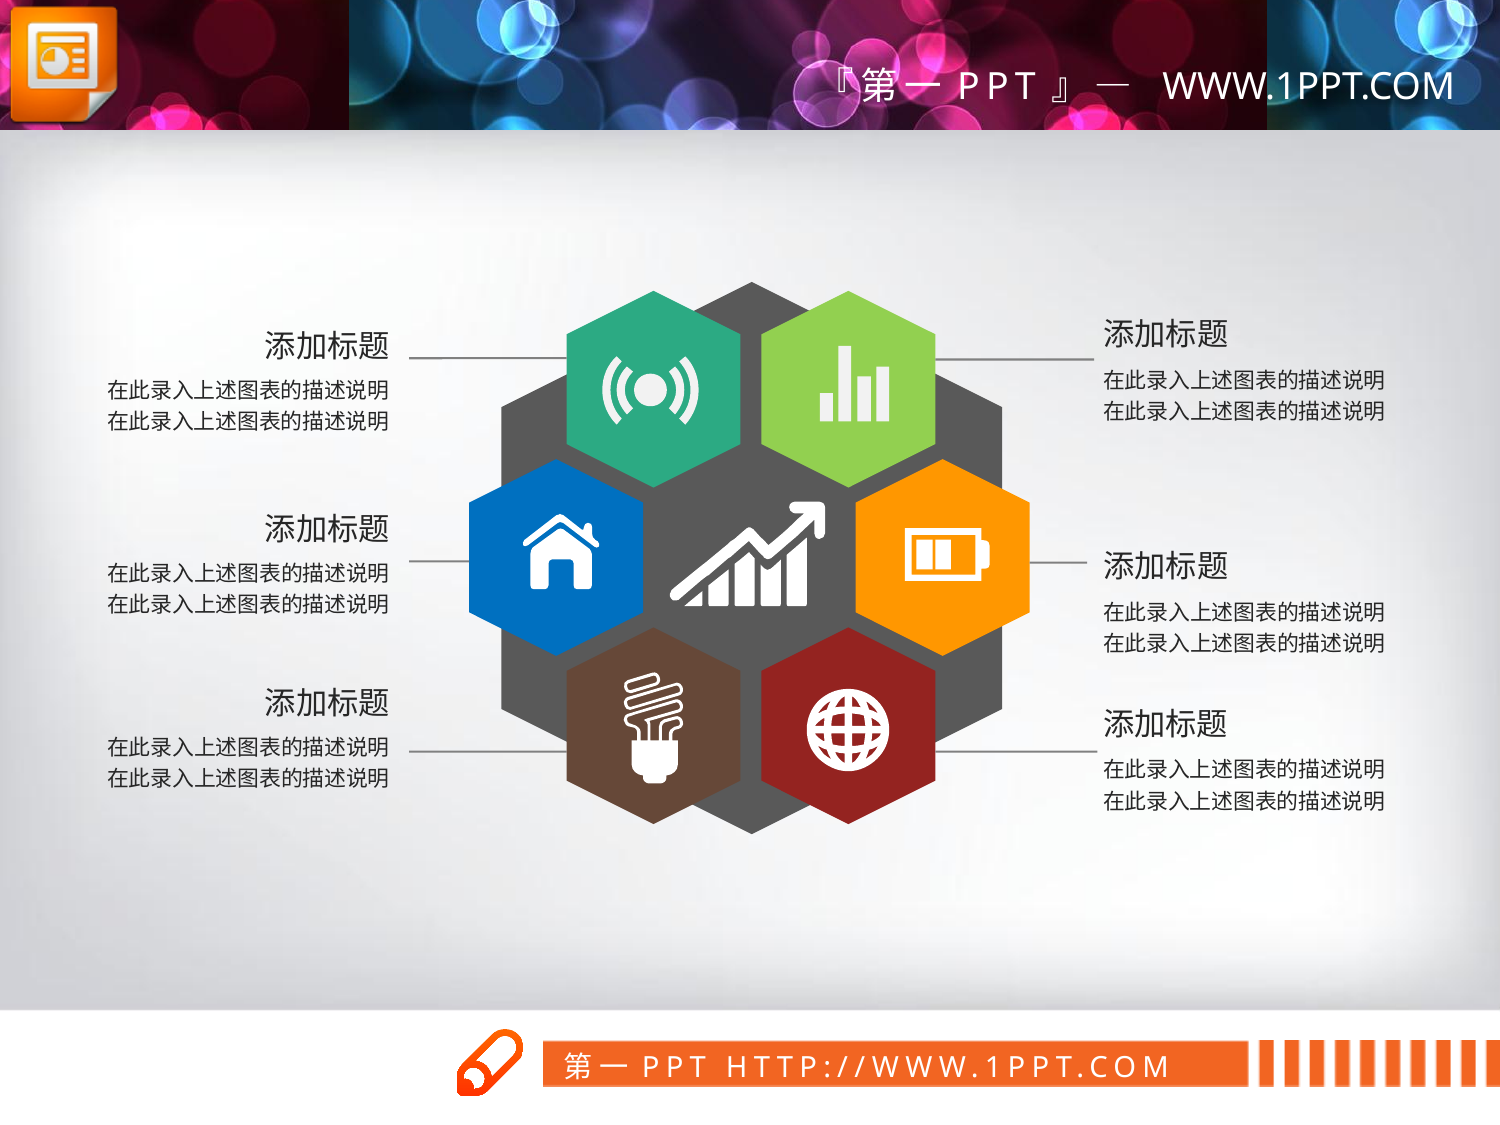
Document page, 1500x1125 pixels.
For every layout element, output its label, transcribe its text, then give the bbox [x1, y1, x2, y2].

text_box [649, 281, 850, 835]
text_box 在此录入上述图表的描述说明在此录入上述图表的描述说明 [1092, 355, 1419, 430]
text_box [501, 664, 561, 739]
text_box [941, 376, 1003, 457]
text_box 添加标题 [1092, 540, 1251, 587]
text_box [941, 664, 1003, 740]
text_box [566, 290, 741, 488]
text_box 在此录入上述图表的描述说明在此录入上述图表的描述说明 [1092, 587, 1419, 662]
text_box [855, 458, 1030, 657]
text_box 添加标题 [1091, 698, 1243, 745]
text_box 添加标题 [224, 320, 402, 365]
text_box [501, 377, 561, 457]
text_box 在此录入上述图表的描述说明在此录入上述图表的描述说明 [86, 548, 402, 623]
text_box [761, 290, 936, 488]
text_box 添加标题 [1092, 308, 1249, 355]
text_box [468, 458, 644, 657]
text_box 在此录入上述图表的描述说明在此录入上述图表的描述说明 [86, 722, 402, 797]
text_box 添加标题 [243, 677, 402, 722]
picture [543, 1040, 1500, 1087]
picture [0, 0, 1500, 1012]
text_box 在此录入上述图表的描述说明 在此录入上述图表的描述说明 [50, 365, 402, 440]
text_box 添加标题 [243, 503, 402, 548]
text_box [761, 627, 936, 825]
text_box 在此录入上述图表的描述说明 在此录入上述图表的描述说明 [1091, 745, 1423, 820]
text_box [566, 627, 741, 825]
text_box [668, 501, 826, 607]
